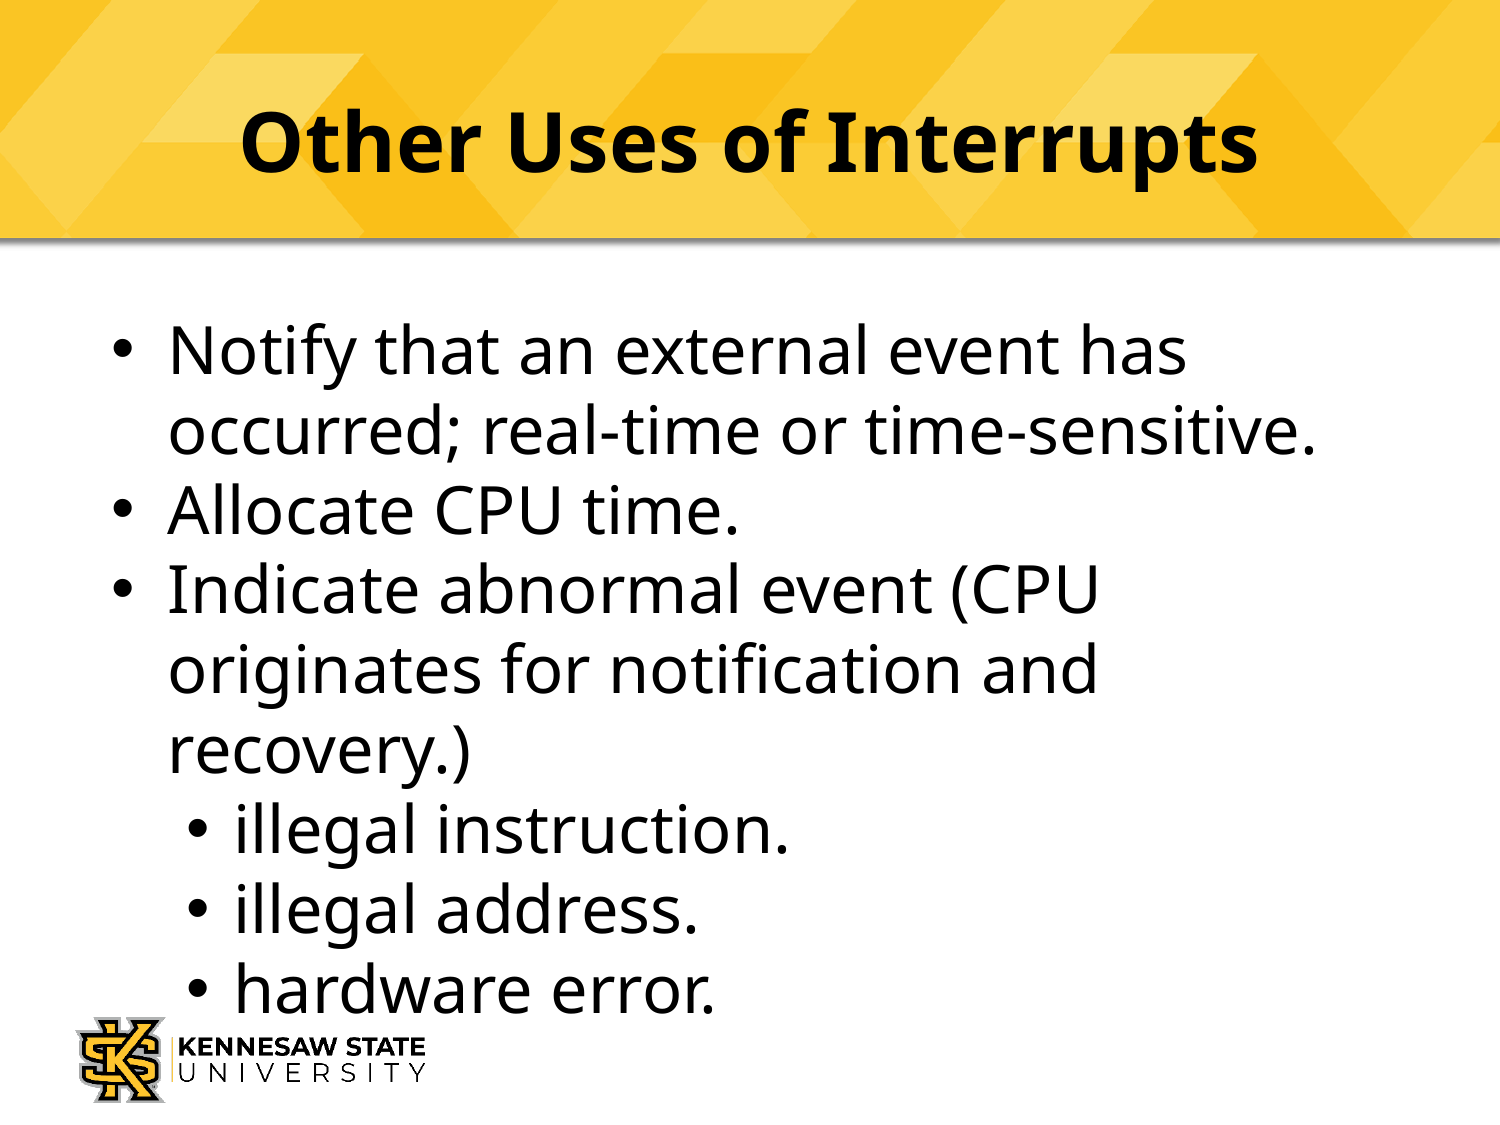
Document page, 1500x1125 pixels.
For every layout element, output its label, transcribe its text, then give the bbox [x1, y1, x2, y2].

picture [0, 0, 1500, 251]
picture [75, 1017, 425, 1103]
list Notify that an external event has occurred; real-time or time-sensitive. Allocate CPU time. Indicate abnormal event (CPU originates for notification and recovery.) illegal instruction. illegal address. hardware error. [96, 299, 1422, 901]
title Other Uses of Interrupts [75, 45, 1425, 233]
